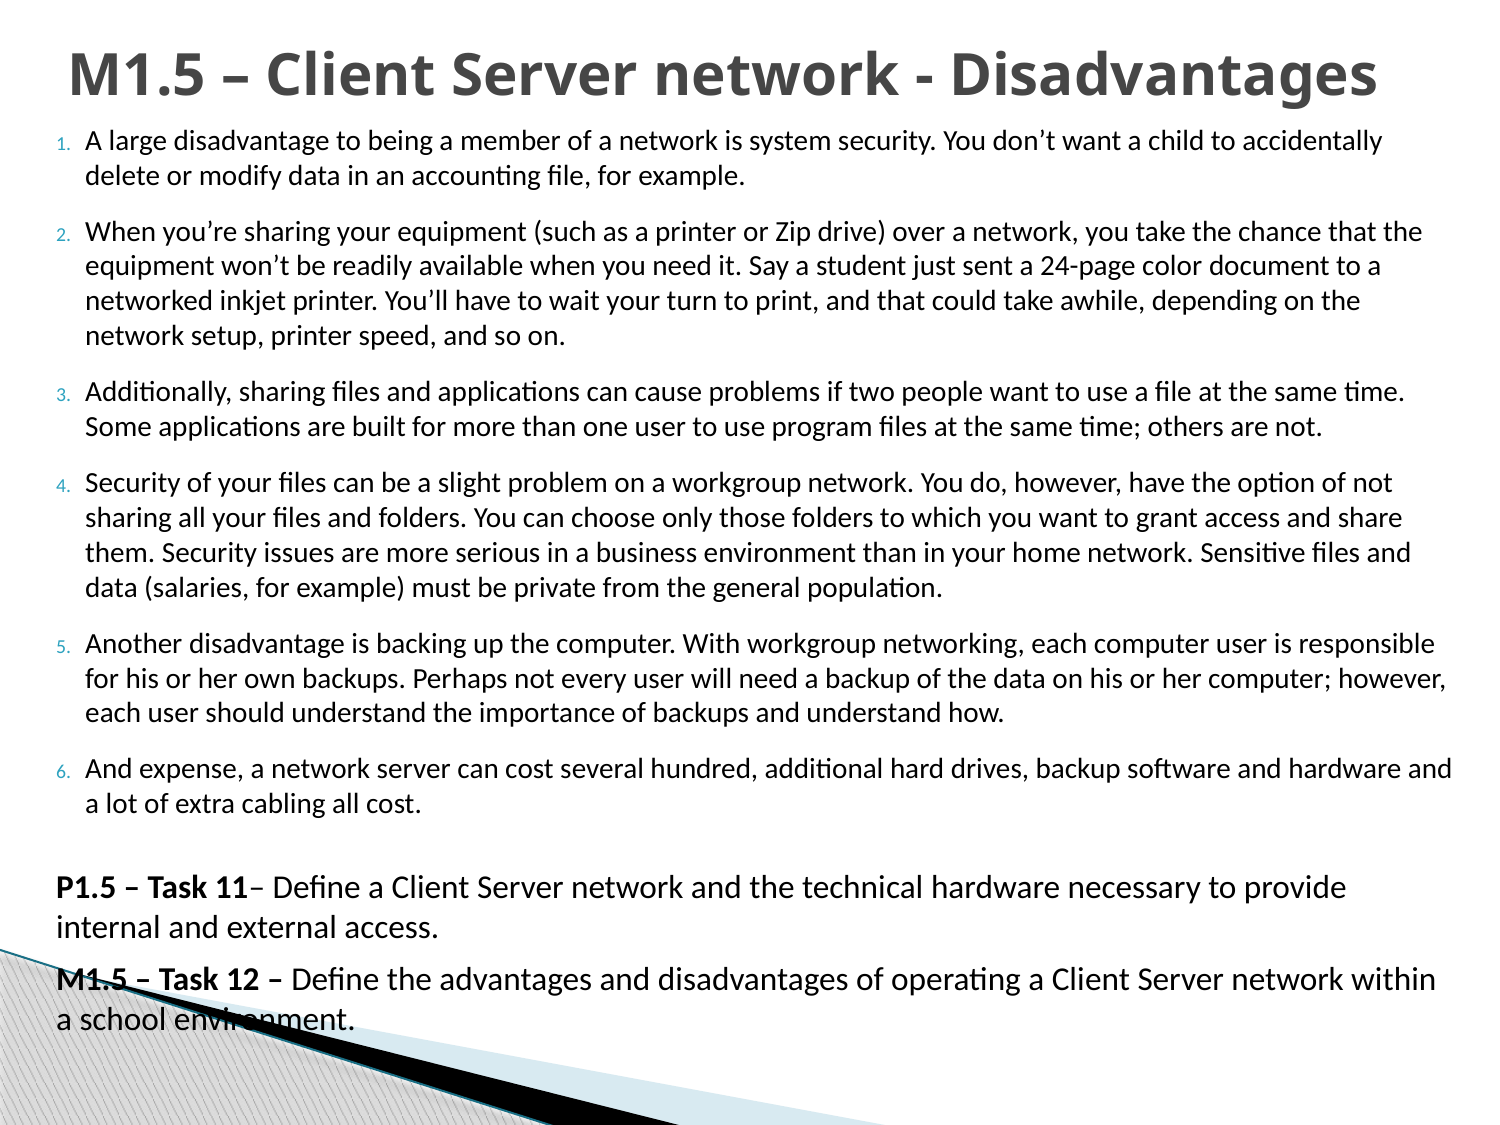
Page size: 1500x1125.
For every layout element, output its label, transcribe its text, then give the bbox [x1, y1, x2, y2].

list A large disadvantage to being a member of a network is system security. You don’t want a child to accidentally delete or modify data in an accounting file, for example. When you’re sharing your equipment (such as a printer or Zip drive) over a network, you take the chance that the equipment won’t be readily available when you need it. Say a student just sent a 24-page color document to a networked inkjet printer. You’ll have to wait your turn to print, and that could take awhile, depending on the network setup, printer speed, and so on. Additionally, sharing files and applications can cause problems if two people want to use a file at the same time. Some applications are built for more than one user to use program files at the same time; others are not. Security of your files can be a slight problem on a workgroup network. You do, however, have the option of not sharing all your files and folders. You can choose only those folders to which you want to grant access and share them. Security issues are more serious in a business environment than in your home network. Sensitive files and data (salaries, for example) must be private from the general population. Another disadvantage is backing up the computer. With workgroup networking, each computer user is responsible for his or her own backups. Perhaps not every user will need a backup of the data on his or her computer; however, each user should understand the importance of backups and understand how. And expense, a network server can cost several hundred, additional hard drives, backup software and hardware and a lot of extra cabling all cost. [41, 113, 1471, 846]
title M1.5 – Client Server network - Disadvantages [53, 19, 1447, 126]
text_box P1.5 – Task 11– Define a Client Server network and the technical hardware necessary to provide internal and external access. M1.5 – Task 12 – Define the advantages and disadvantages of operating a Client Server network within a school environment. [41, 857, 1459, 1045]
